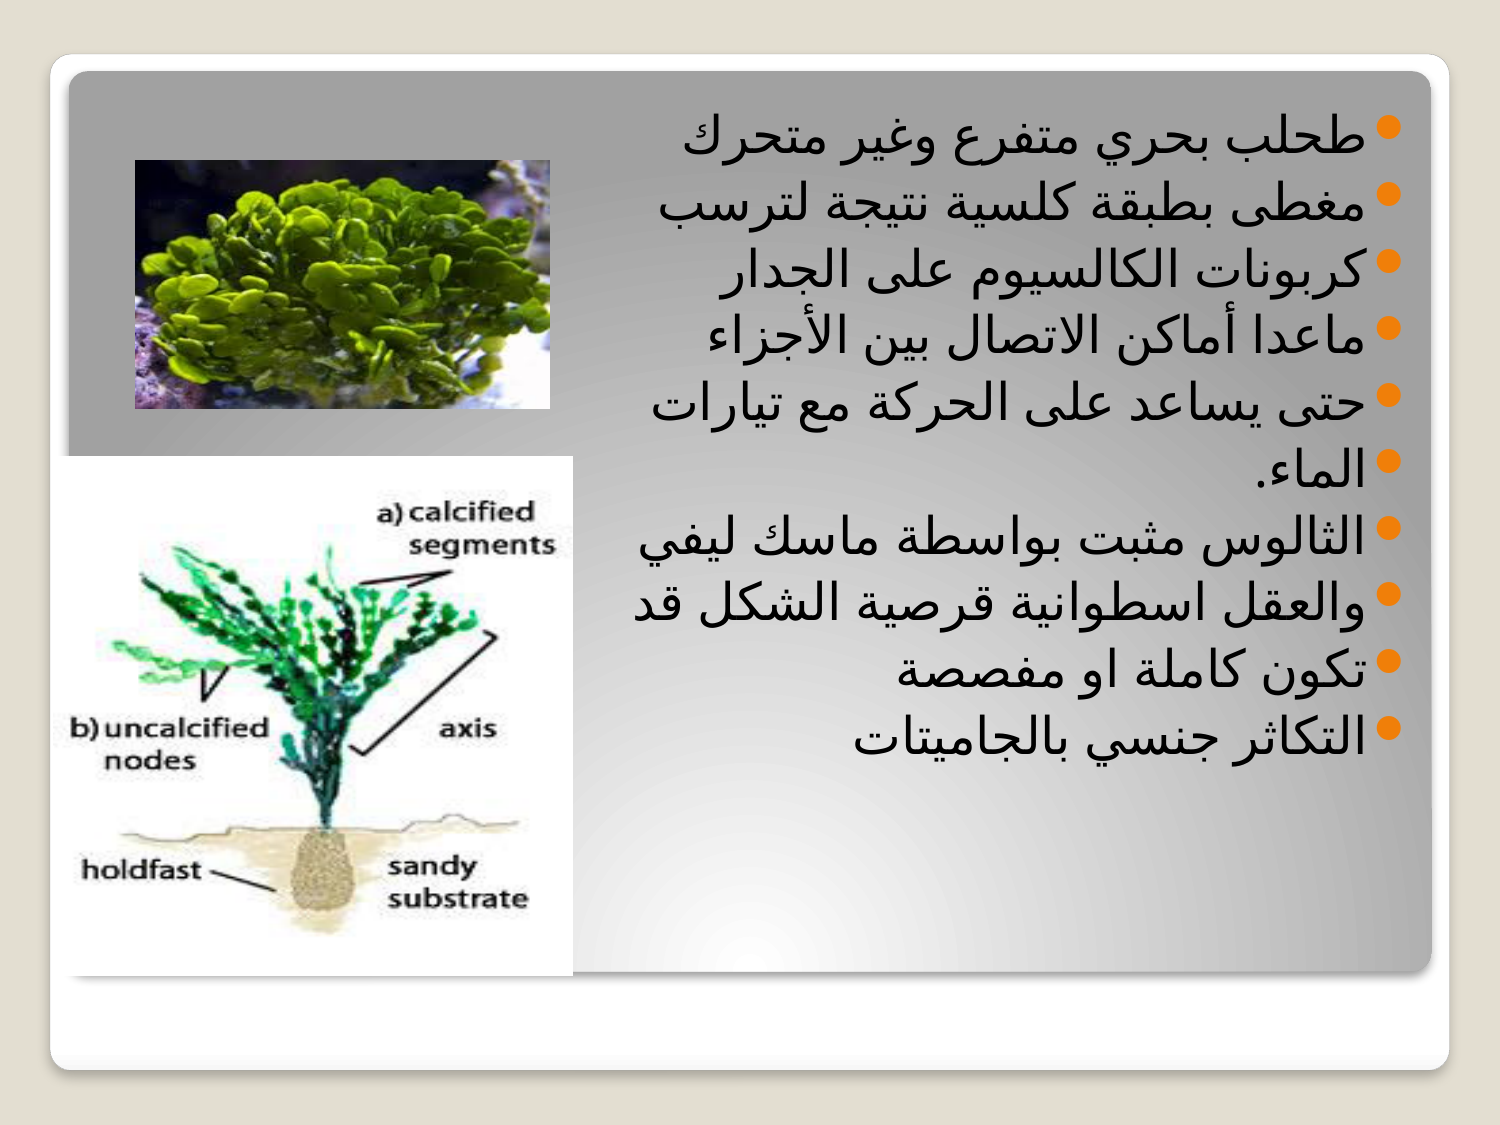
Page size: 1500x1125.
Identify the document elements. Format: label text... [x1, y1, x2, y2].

picture [135, 160, 550, 410]
list طحلب بحري متفرع وغير متحرك مغطى بطبقة كلسية نتيجة لترسب كربونات الكالسيوم على الجدار ماعدا أماكن الاتصال بين الأجزاء حتى يساعد على الحركة مع تيارات الماء. الثالوس مثبت بواسطة ماسك ليفي والعقل اسطوانية قرصية الشكل قد تكون كاملة او مفصصة التكاثر جنسي بالجاميتات [82, 86, 1425, 774]
picture [52, 455, 574, 977]
